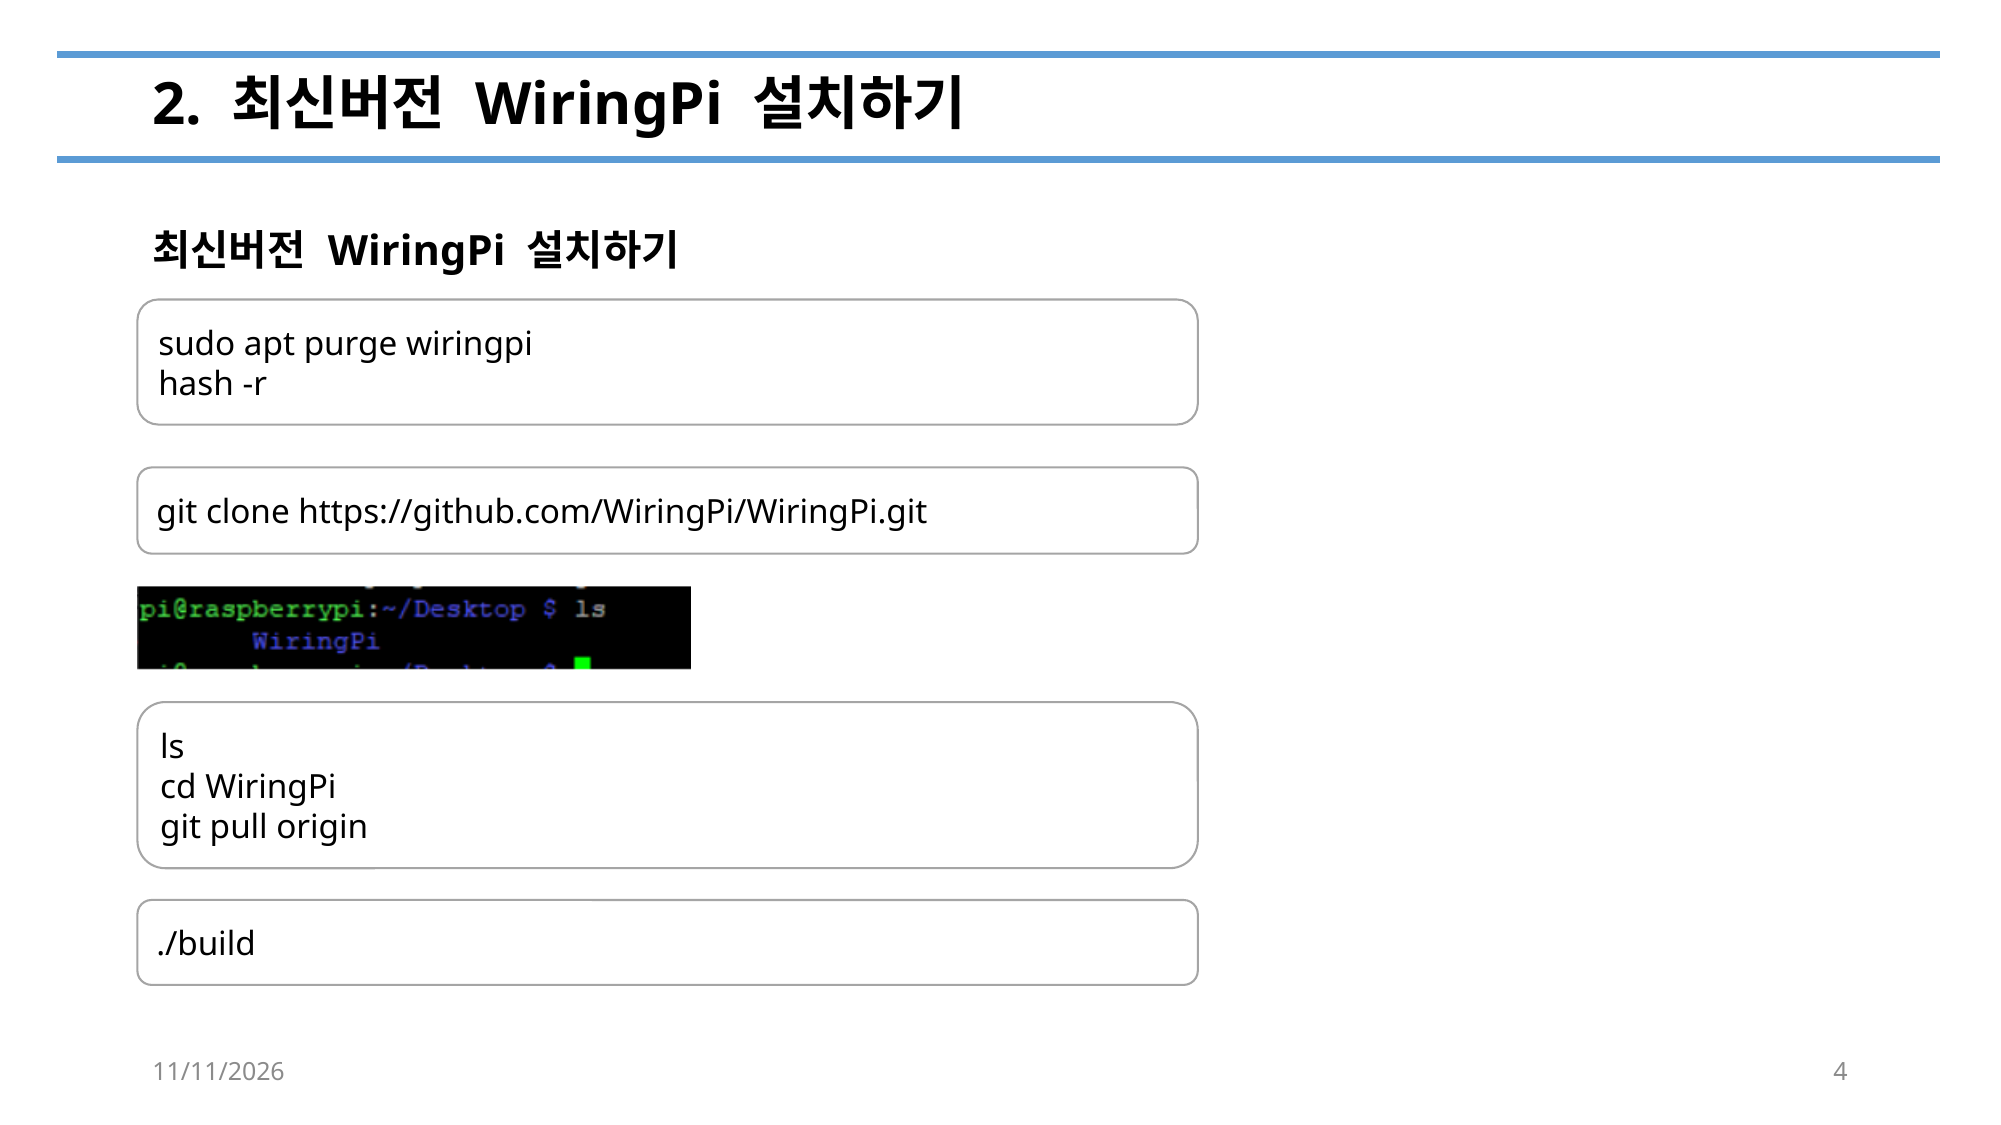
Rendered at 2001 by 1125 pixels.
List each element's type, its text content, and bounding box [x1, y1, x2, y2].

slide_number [137, 1042, 588, 1103]
picture [137, 585, 691, 671]
text_box ./build [136, 898, 1199, 986]
text_box ls cd WiringPi git pull origin [136, 701, 1199, 870]
text_box git clone https://github.com/WiringPi/WiringPi.git [136, 466, 1199, 555]
text_box 최신버전 WiringPi 설치하기 [137, 216, 1198, 282]
title 2. 최신버전 WiringPi 설치하기 [137, 66, 1863, 145]
slide_number 4 [1412, 1042, 1863, 1103]
text_box sudo apt purge wiringpi hash -r [136, 298, 1199, 426]
